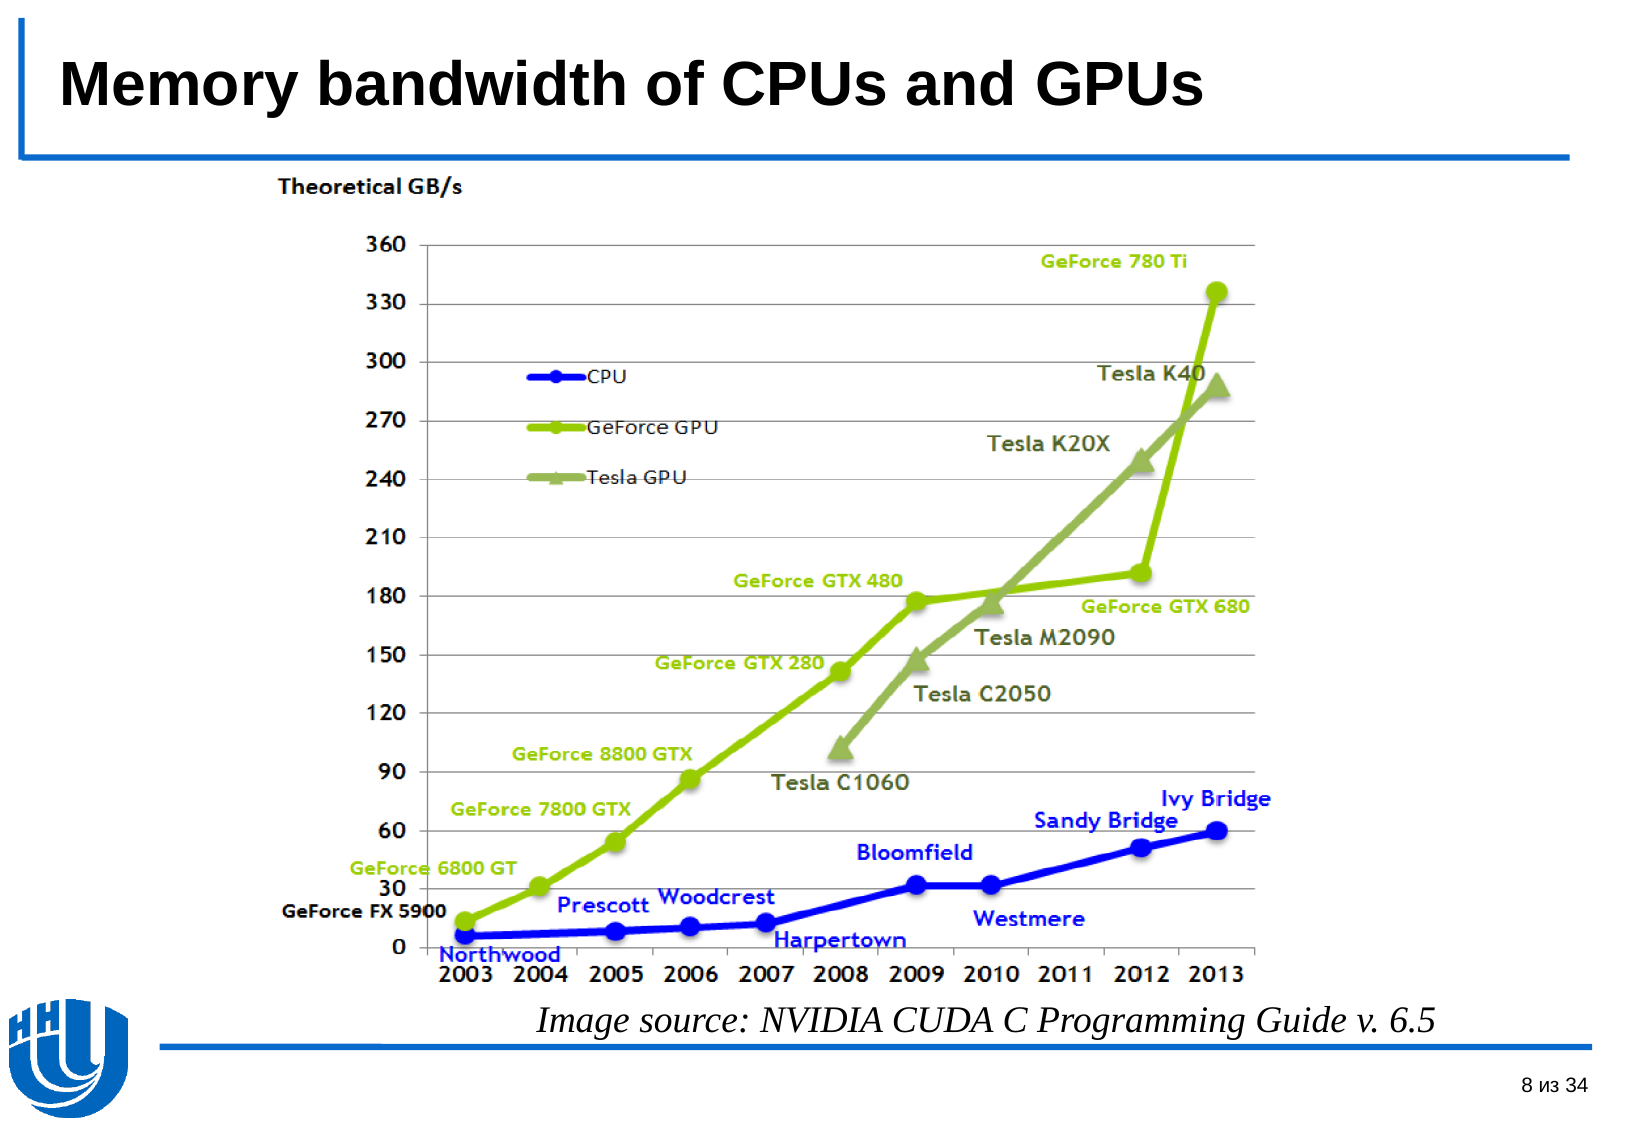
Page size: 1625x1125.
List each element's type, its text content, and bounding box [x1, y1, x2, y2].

text_box Image source: NVIDIA CUDA C Programming Guide v. 6.5 [44, 987, 1452, 1035]
picture [265, 164, 1297, 998]
picture [9, 999, 128, 1118]
slide_number 8 [1449, 1051, 1604, 1125]
title Memory bandwidth of CPUs and GPUs [44, 34, 1593, 127]
